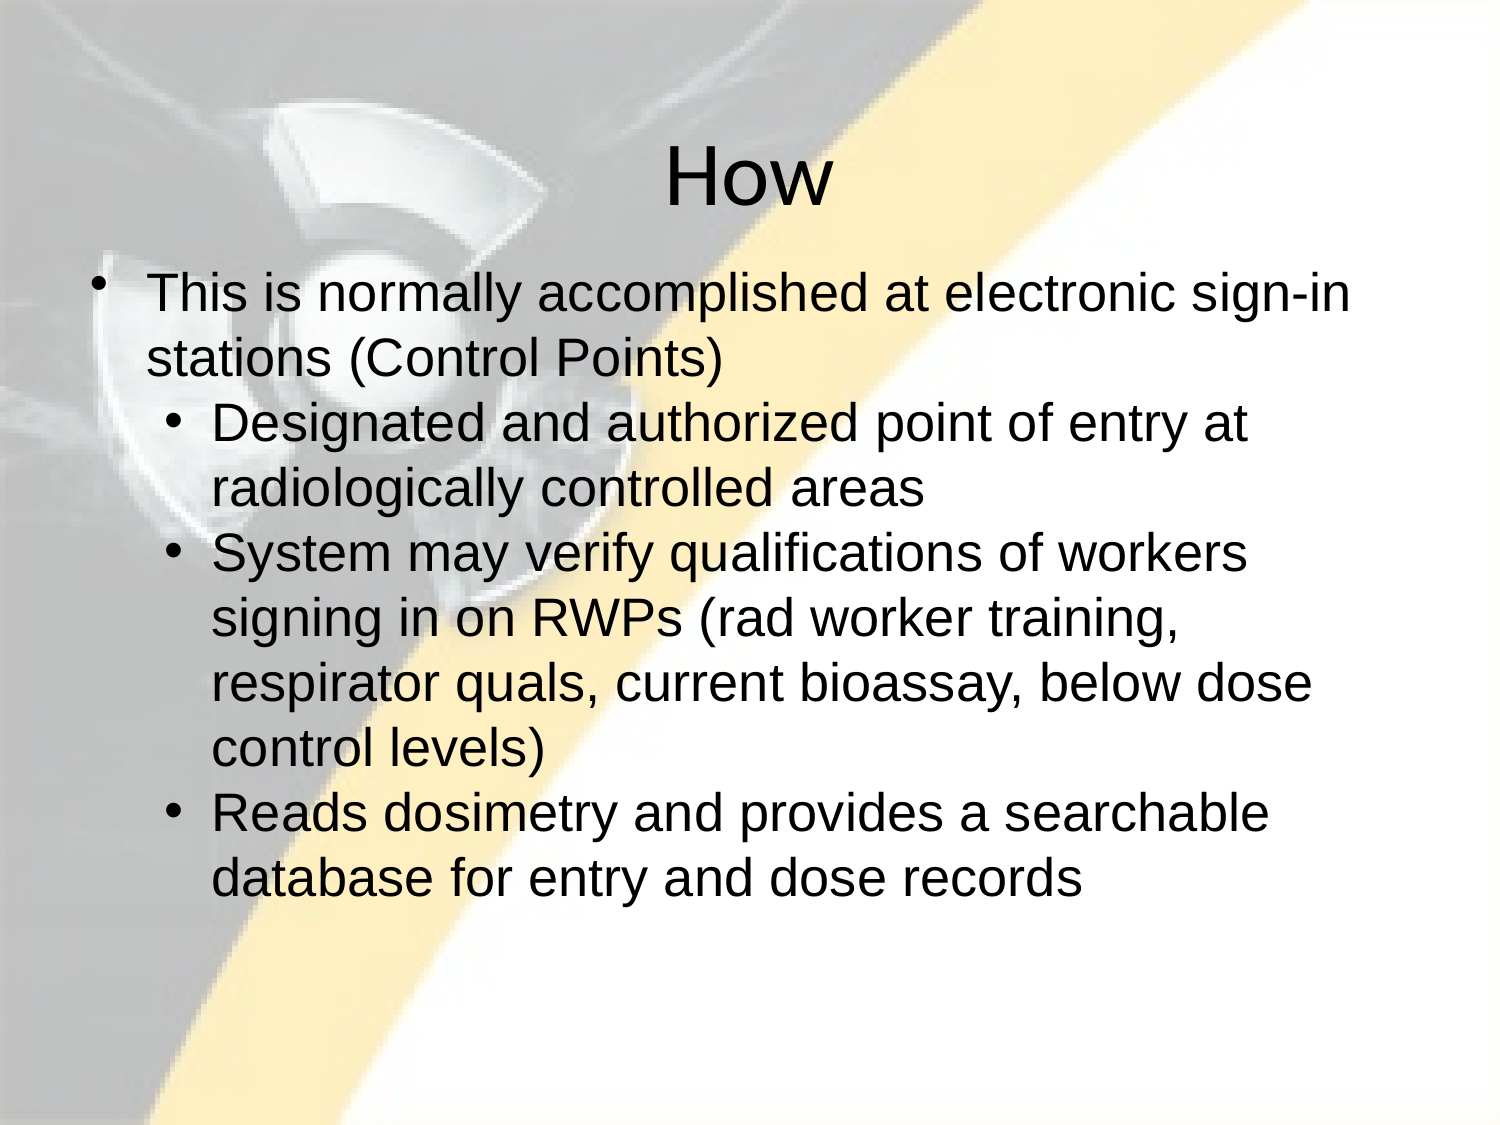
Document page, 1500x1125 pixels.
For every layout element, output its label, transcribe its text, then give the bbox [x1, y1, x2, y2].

title How [112, 75, 1388, 249]
text_box This is normally accomplished at electronic sign-in stations (Control Points) Designated and authorized point of entry at radiologically controlled areas System may verify qualifications of workers signing in on RWPs (rad worker training, respirator quals, current bioassay, below dose control levels) Reads dosimetry and provides a searchable database for entry and dose records [74, 249, 1425, 1013]
